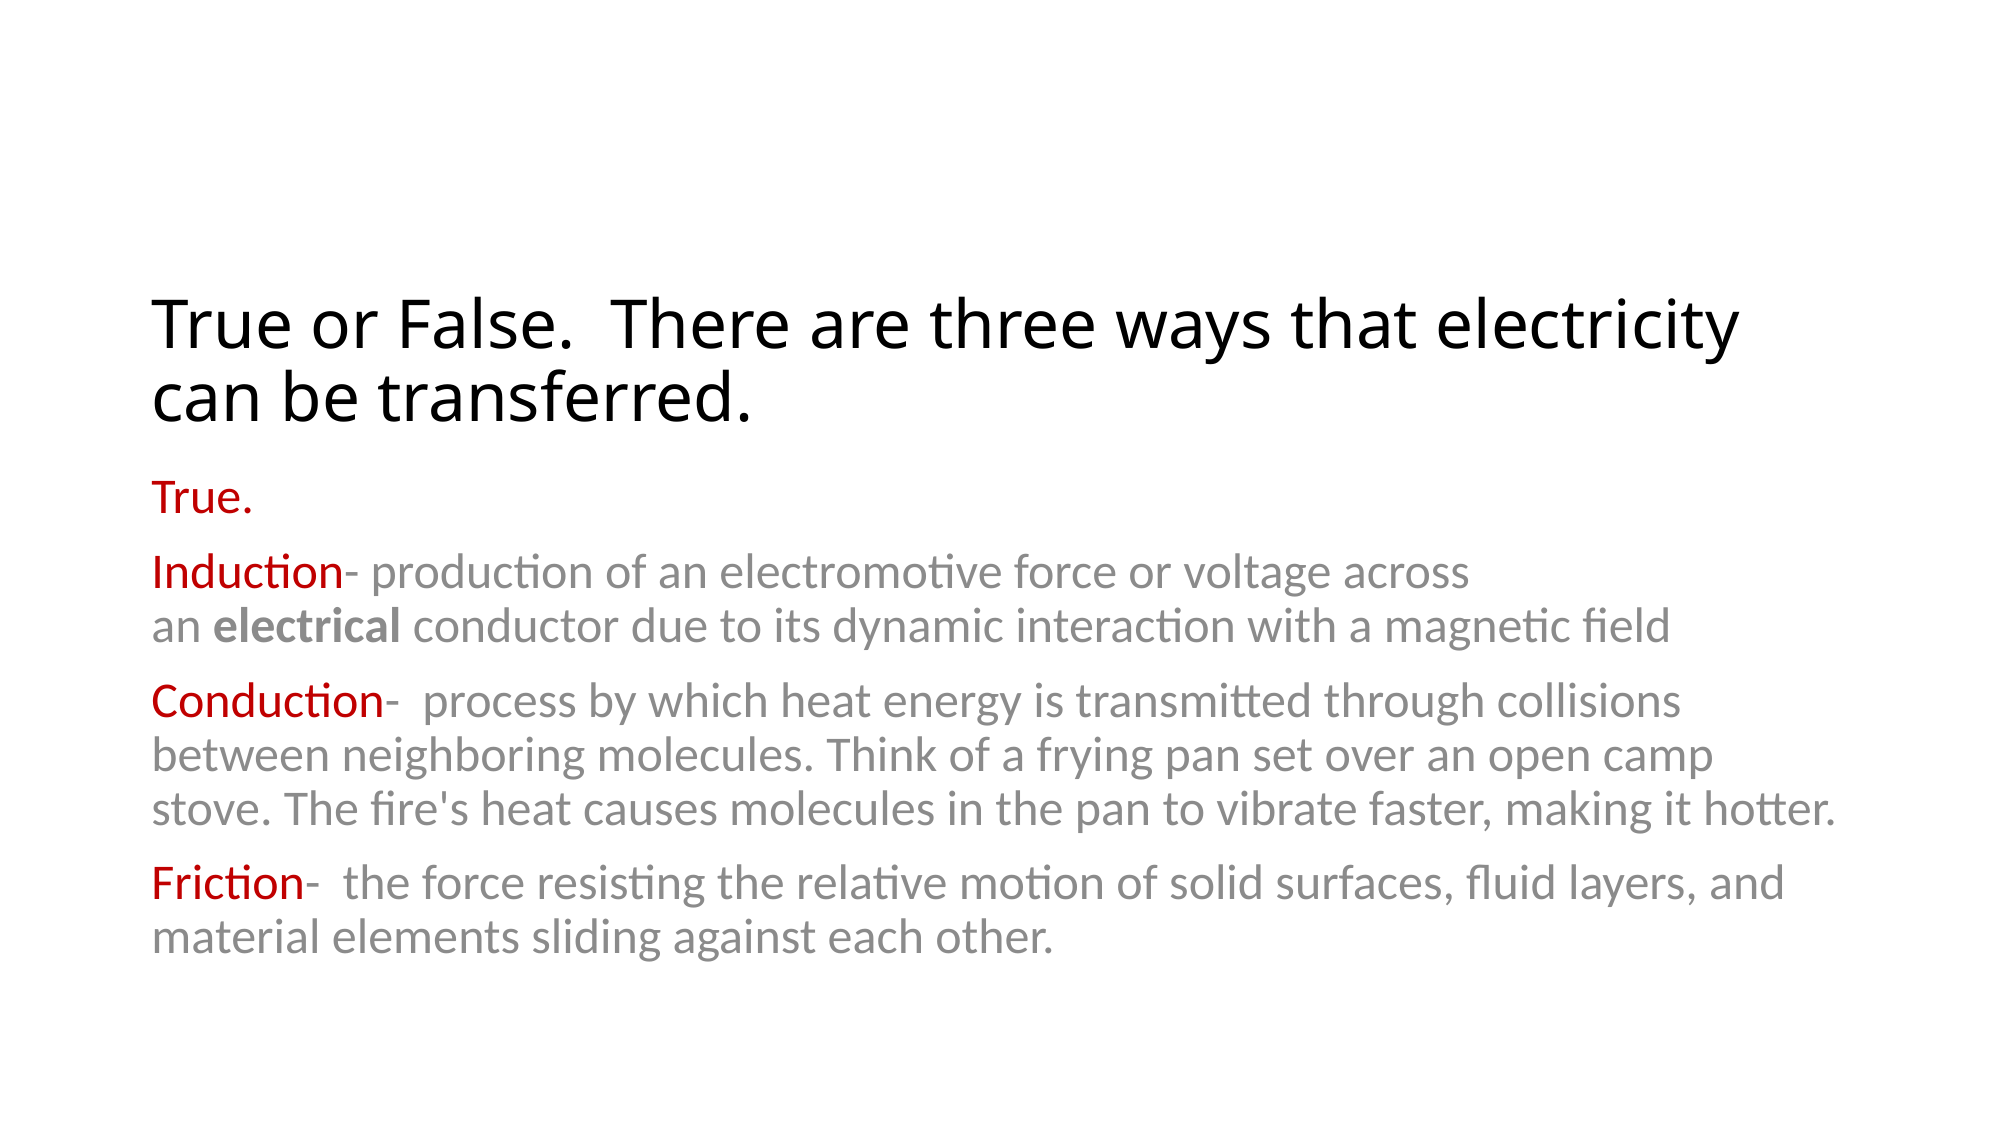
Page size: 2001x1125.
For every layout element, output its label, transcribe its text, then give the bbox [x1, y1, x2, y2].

list True. Induction- production of an electromotive force or voltage across an electrical conductor due to its dynamic interaction with a magnetic field Conduction- process by which heat energy is transmitted through collisions between neighboring molecules. Think of a frying pan set over an open camp stove. The fire's heat causes molecules in the pan to vibrate faster, making it hotter. Friction- the force resisting the relative motion of solid surfaces, fluid layers, and material elements sliding against each other. [136, 462, 1862, 999]
title True or False. There are three ways that electricity can be transferred. [136, 280, 1862, 444]
